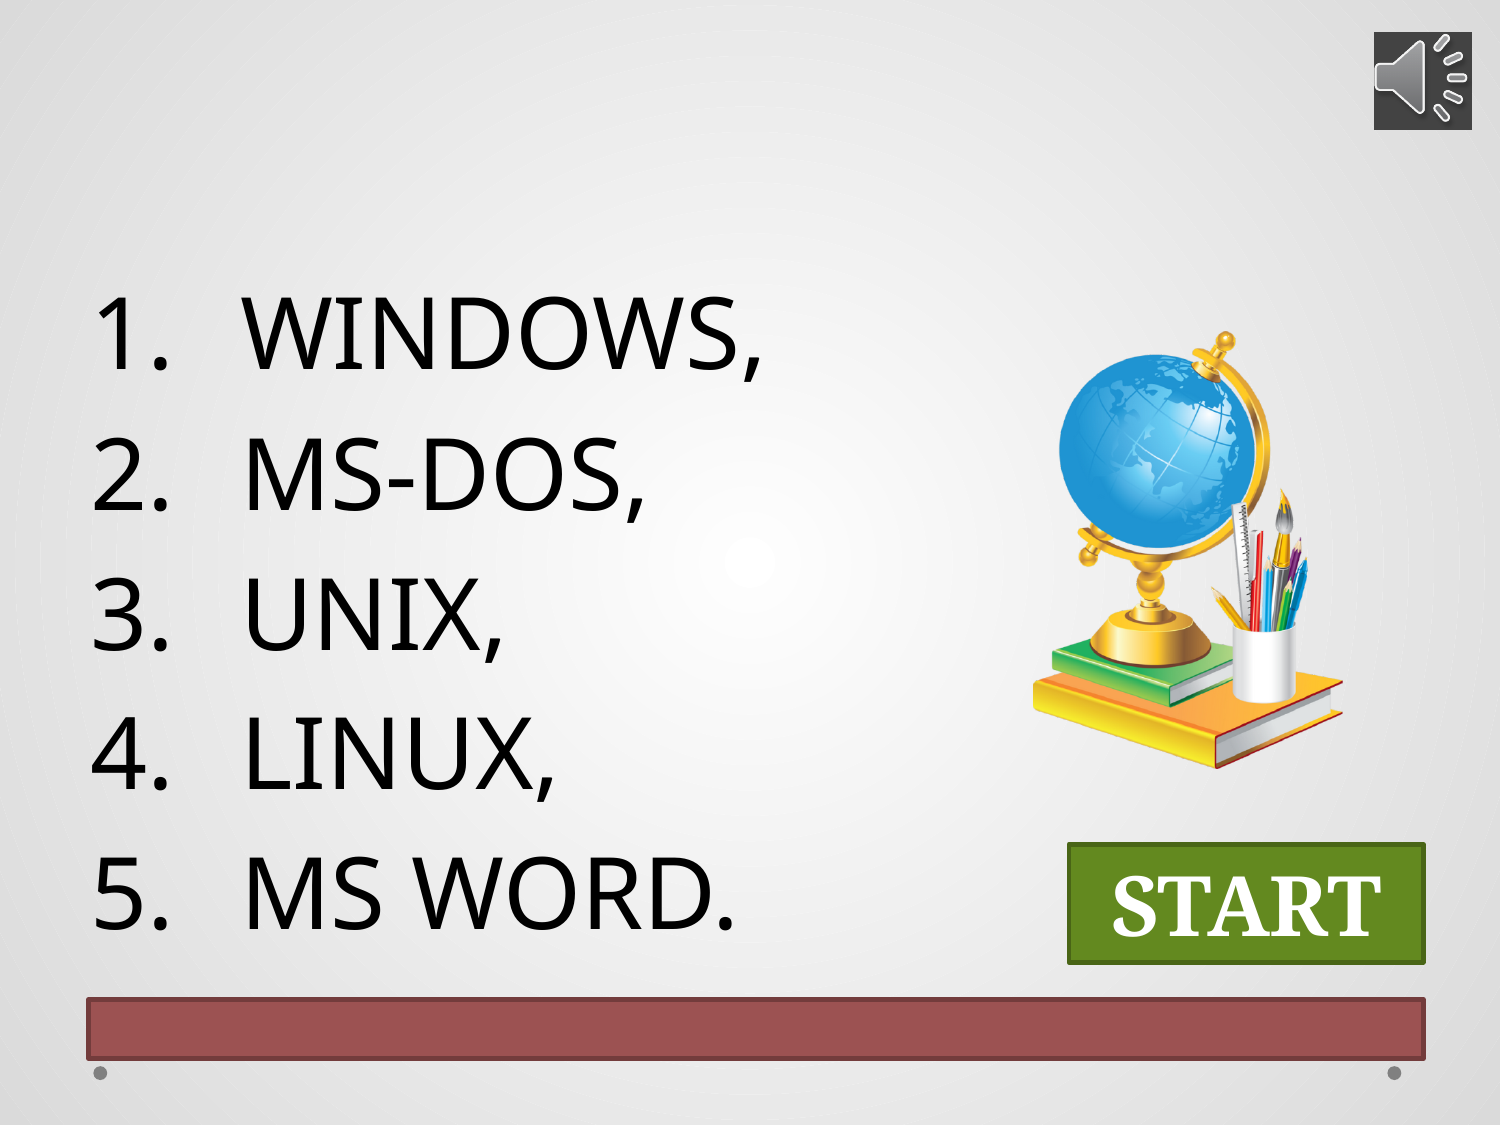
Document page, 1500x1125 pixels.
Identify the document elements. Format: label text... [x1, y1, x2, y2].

text_box START [1067, 842, 1426, 965]
list WINDOWS, MS-DOS, UNIX, LINUX, MS WORD. [75, 262, 1425, 1005]
picture [1373, 30, 1474, 132]
text_box [86, 997, 1426, 1061]
picture [1033, 330, 1343, 769]
